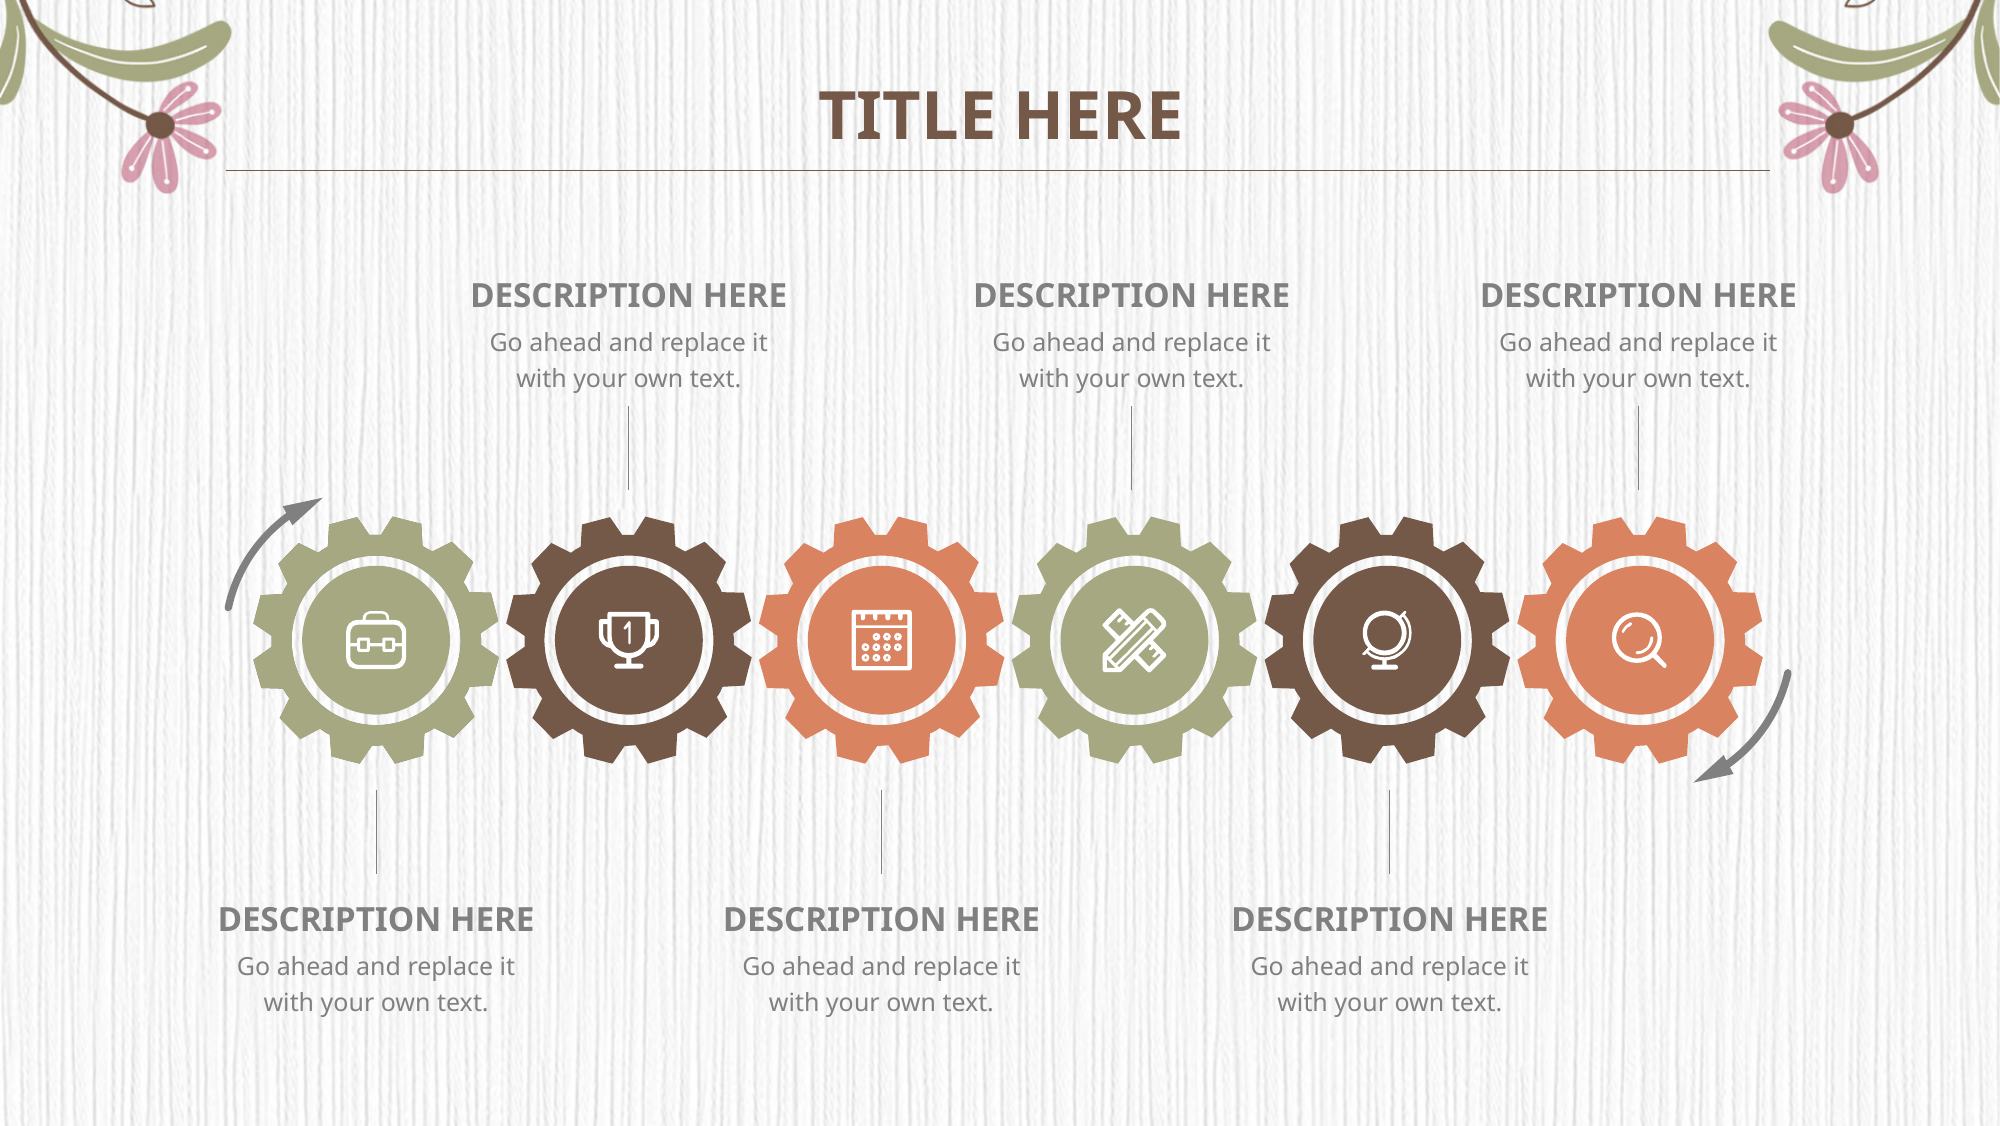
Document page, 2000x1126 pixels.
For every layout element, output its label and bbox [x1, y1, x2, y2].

text_box [213, 266, 1801, 1018]
picture [0, 0, 2000, 1126]
text_box [226, 67, 1771, 171]
